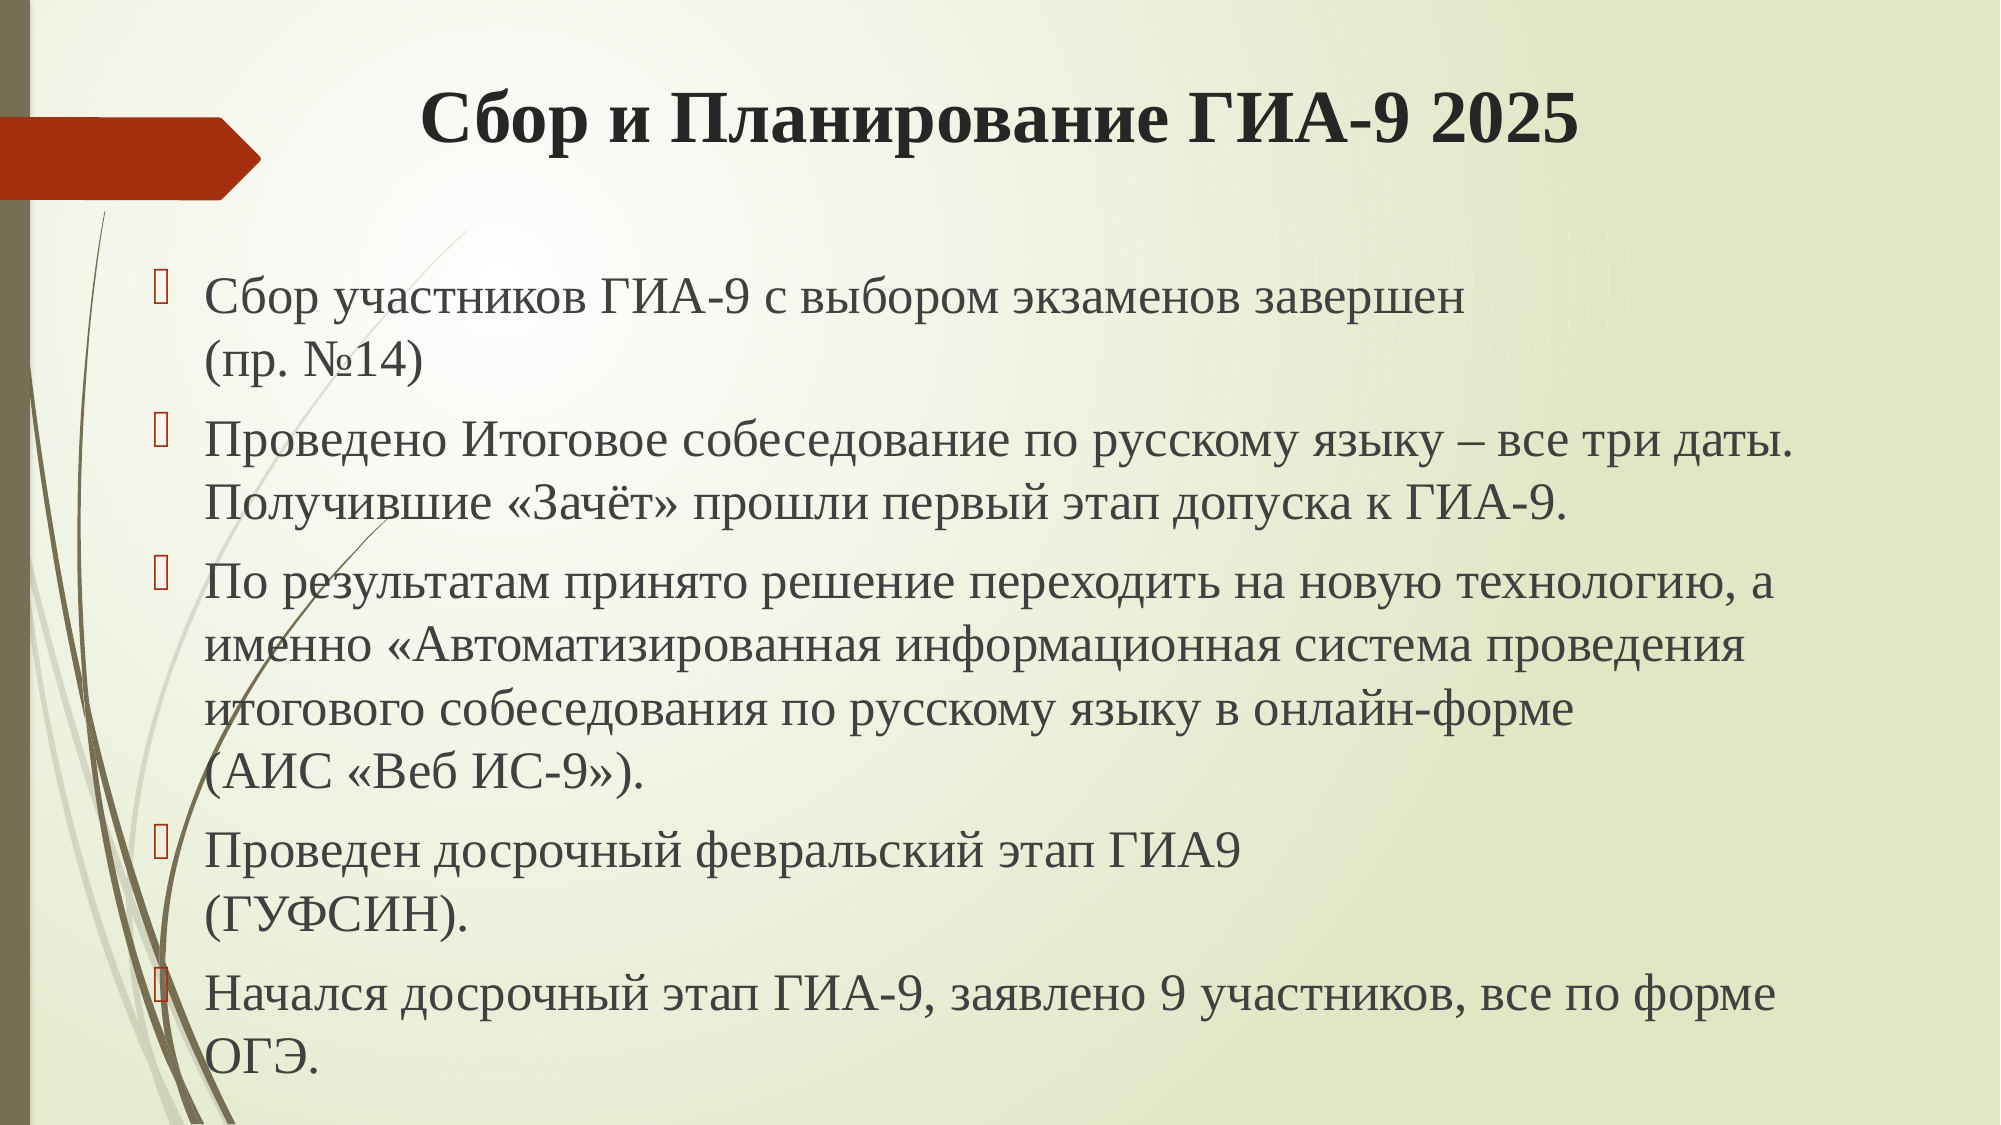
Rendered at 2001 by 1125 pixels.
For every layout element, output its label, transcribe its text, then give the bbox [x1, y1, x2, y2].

title Сбор и Планирование ГИА-9 2025 [137, 59, 1863, 215]
list Сбор участников ГИА-9 с выбором экзаменов завершен (пр. №14) Проведено Итоговое собеседование по русскому языку – все три даты. Получившие «Зачёт» прошли первый этап допуска к ГИА-9. По результатам принято решение переходить на новую технологию, а именно «Автоматизированная информационная система проведения итогового собеседования по русскому языку в онлайн-форме (АИС «Веб ИС-9»). Проведен досрочный февральский этап ГИА9 (ГУФСИН). Начался досрочный этап ГИА-9, заявлено 9 участников, все по форме ОГЭ. [137, 252, 1863, 1108]
